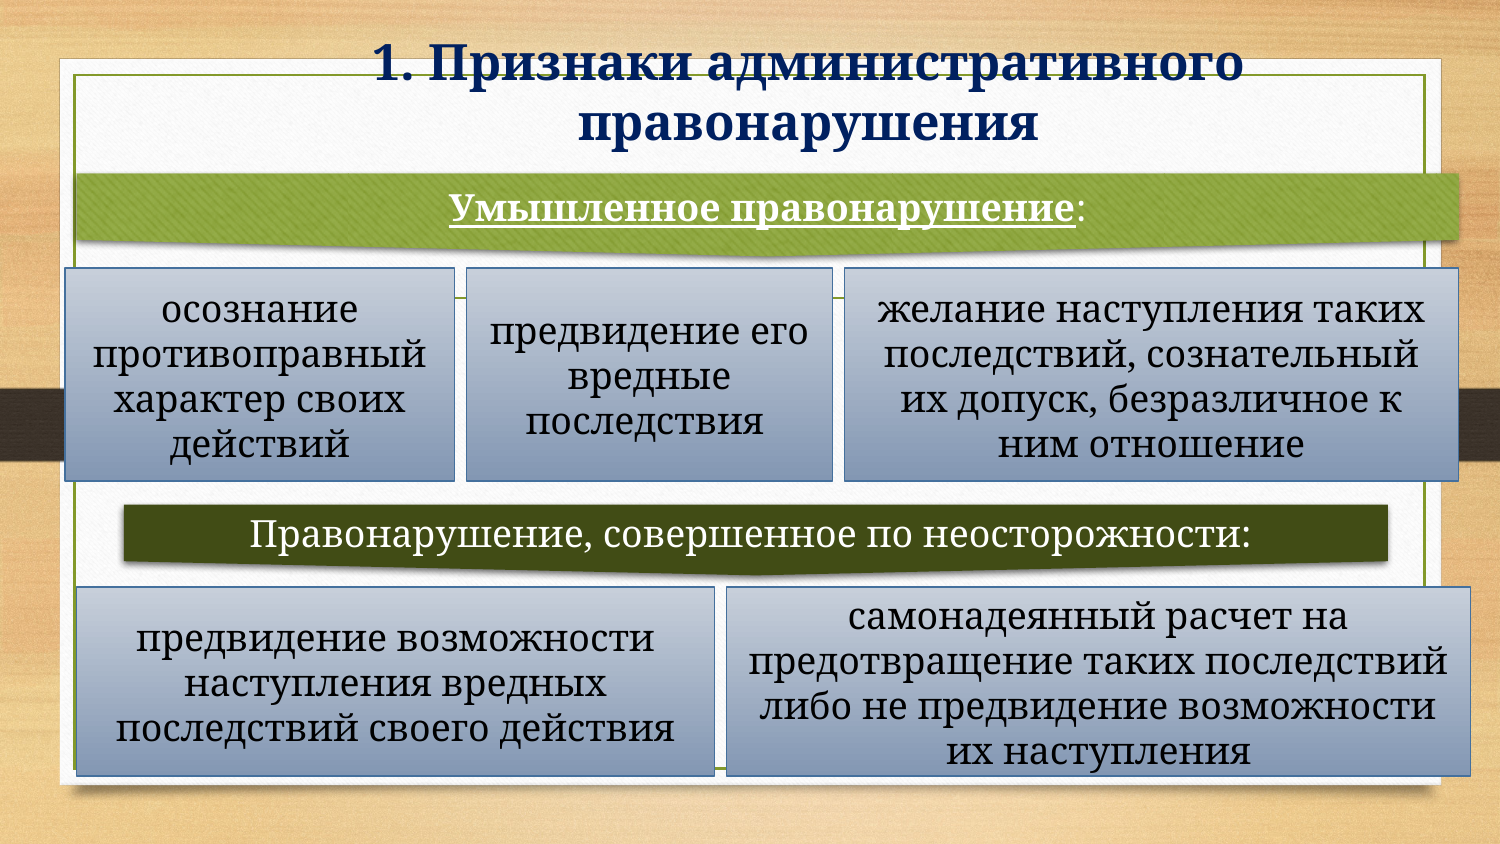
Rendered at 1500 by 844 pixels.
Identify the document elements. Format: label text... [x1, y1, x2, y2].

picture [76, 482, 1423, 767]
text_box самонадеянный расчет на предотвращение таких последствий либо не предвидение возможности их наступления [726, 586, 1471, 777]
picture [76, 76, 1423, 173]
text_box Умышленное правонарушение: [76, 173, 1459, 257]
text_box Правонарушение, совершенное по неосторожности: [123, 504, 1388, 576]
title 1. Признаки административного правонарушения [171, 0, 1447, 121]
picture [76, 240, 1423, 267]
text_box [64, 267, 1459, 482]
picture [0, 0, 1500, 844]
text_box предвидение возможности наступления вредных последствий своего действия [76, 586, 715, 777]
